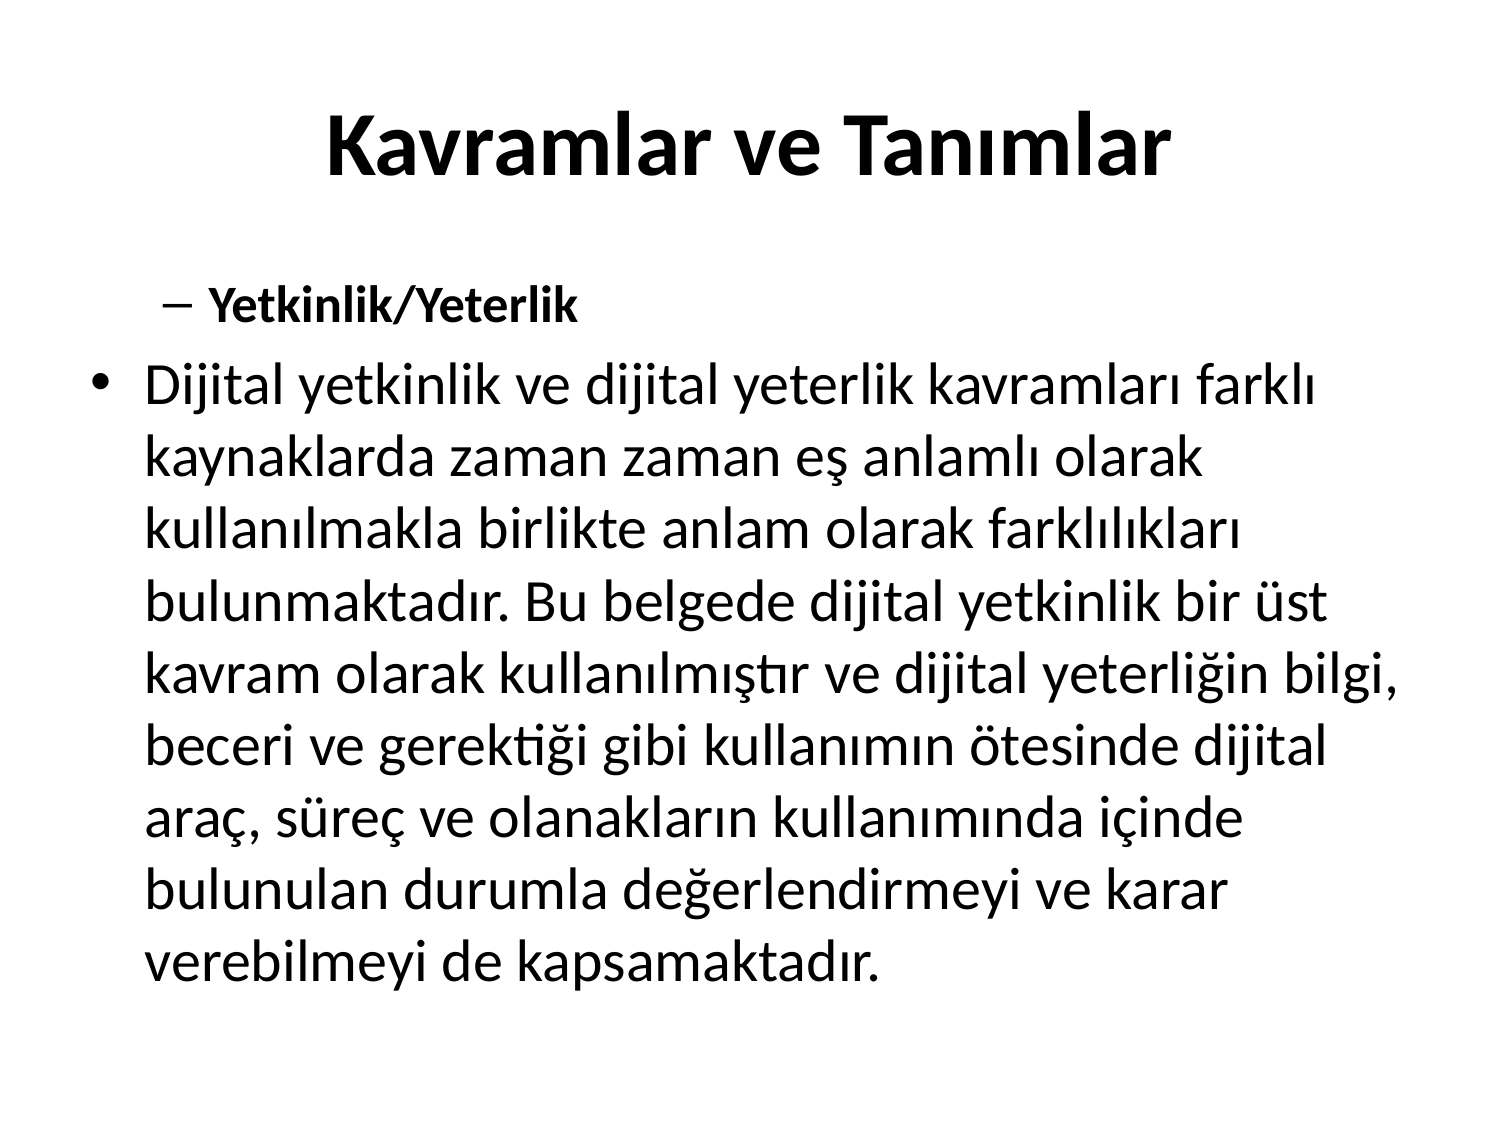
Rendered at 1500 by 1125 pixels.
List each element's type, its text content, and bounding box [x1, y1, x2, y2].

list Yetkinlik/Yeterlik Dijital yetkinlik ve dijital yeterlik kavramları farklı kaynaklarda zaman zaman eş anlamlı olarak kullanılmakla birlikte anlam olarak farklılıkları bulunmaktadır. Bu belgede dijital yetkinlik bir üst kavram olarak kullanılmıştır ve dijital yeterliğin bilgi, beceri ve gerektiği gibi kullanımın ötesinde dijital araç, süreç ve olanakların kullanımında içinde bulunulan durumla değerlendirmeyi ve karar verebilmeyi de kapsamaktadır. [75, 262, 1425, 1005]
title Kavramlar ve Tanımlar [75, 45, 1425, 233]
